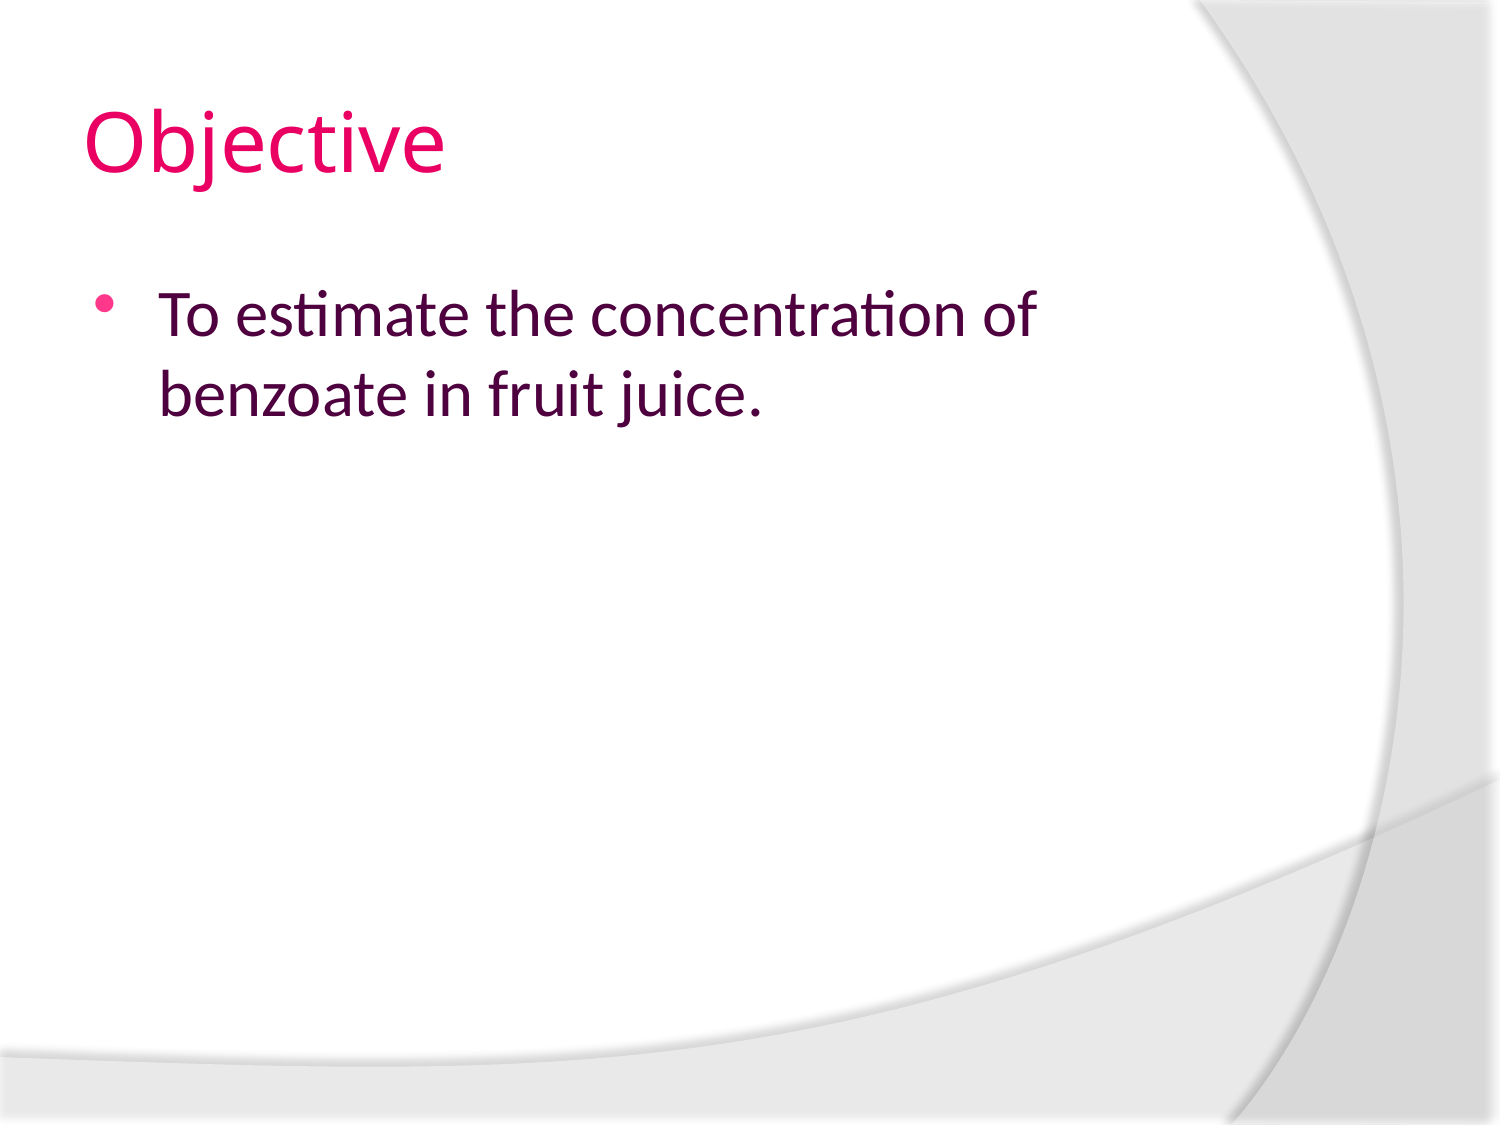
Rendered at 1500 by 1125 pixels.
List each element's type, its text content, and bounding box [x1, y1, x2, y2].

title Objective [75, 45, 1300, 233]
list To estimate the concentration of benzoate in fruit juice. [75, 262, 1300, 1005]
